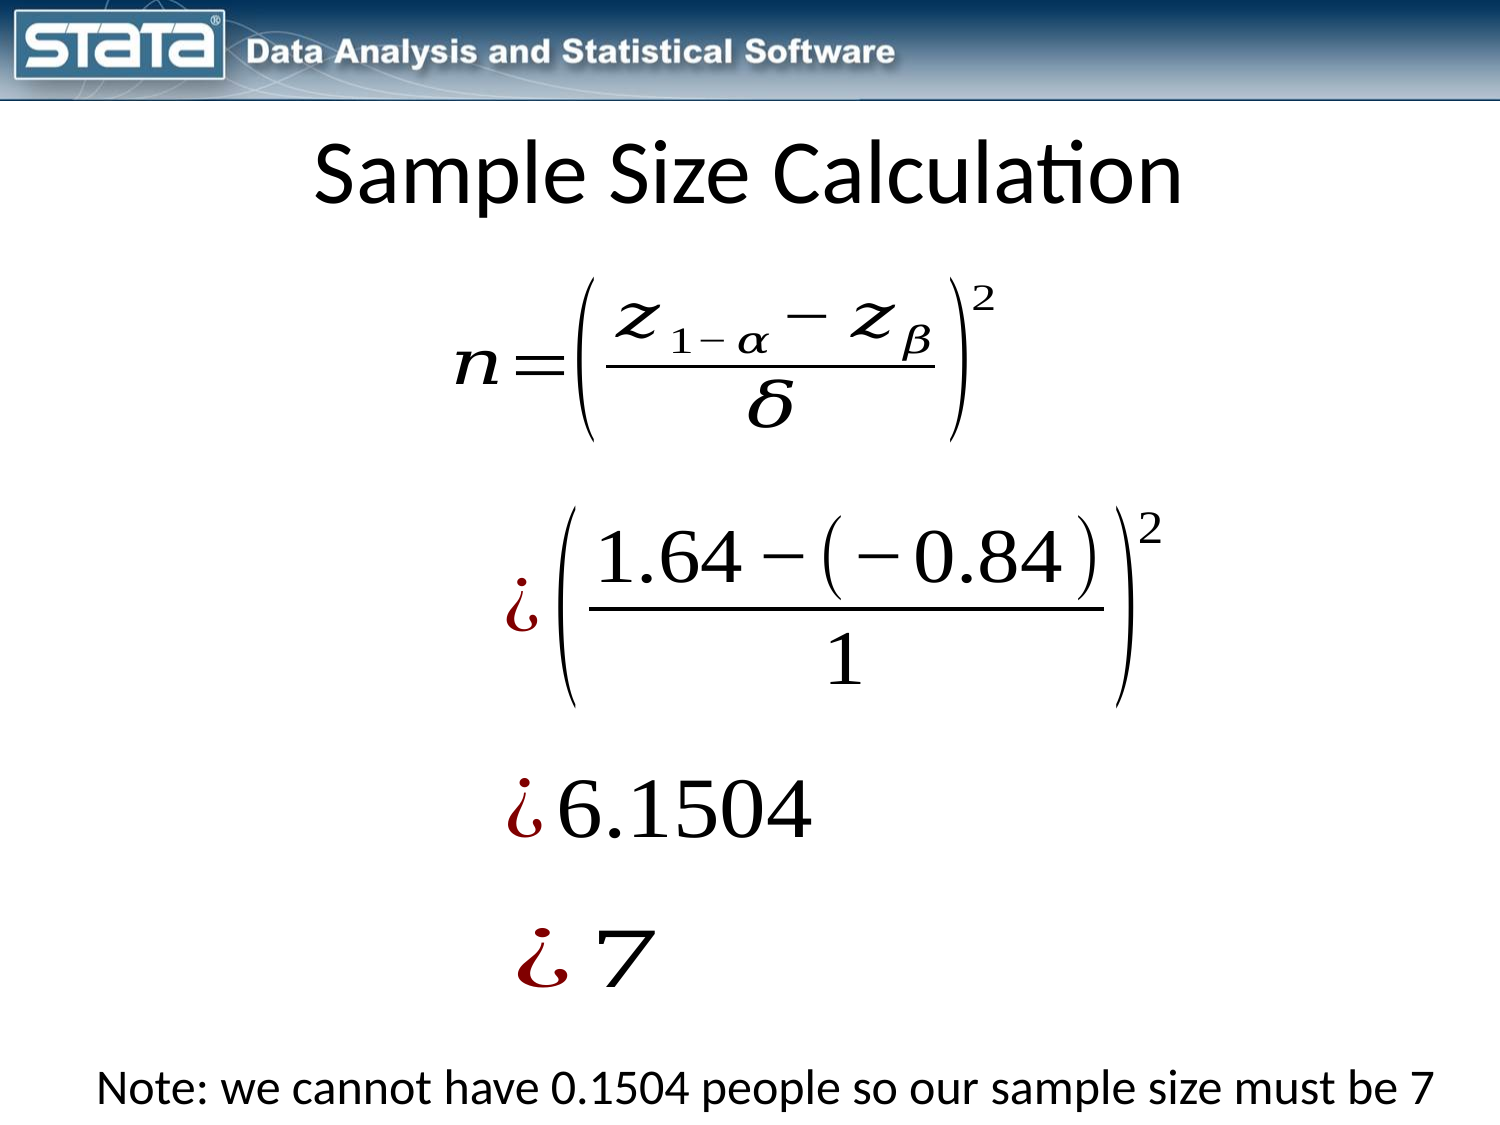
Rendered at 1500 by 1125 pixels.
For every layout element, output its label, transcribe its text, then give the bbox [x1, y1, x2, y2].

text_box Note: we cannot have 0.1504 people so our sample size must be 7 [81, 1047, 1451, 1122]
picture [0, 0, 1500, 102]
title Sample Size Calculation [75, 109, 1425, 233]
